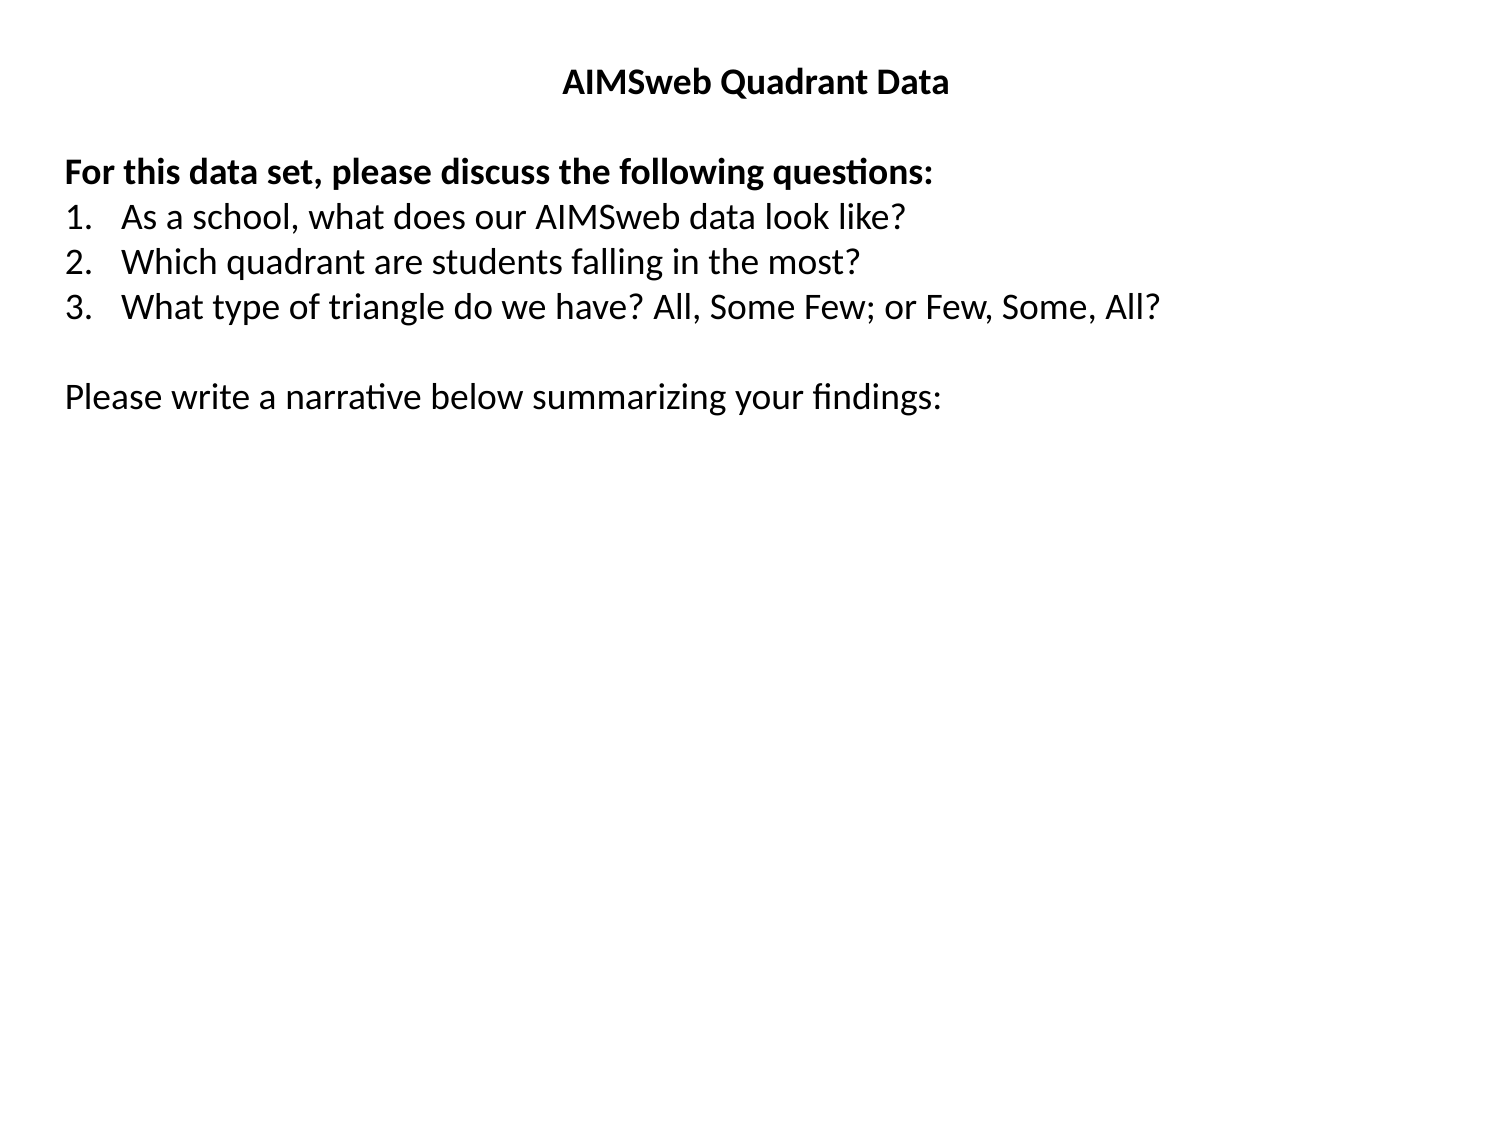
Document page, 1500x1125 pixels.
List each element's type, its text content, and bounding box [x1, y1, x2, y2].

text_box AIMSweb Quadrant Data For this data set, please discuss the following questions: As a school, what does our AIMSweb data look like? Which quadrant are students falling in the most? What type of triangle do we have? All, Some Few; or Few, Some, All? Please write a narrative below summarizing your findings: [49, 49, 1463, 425]
